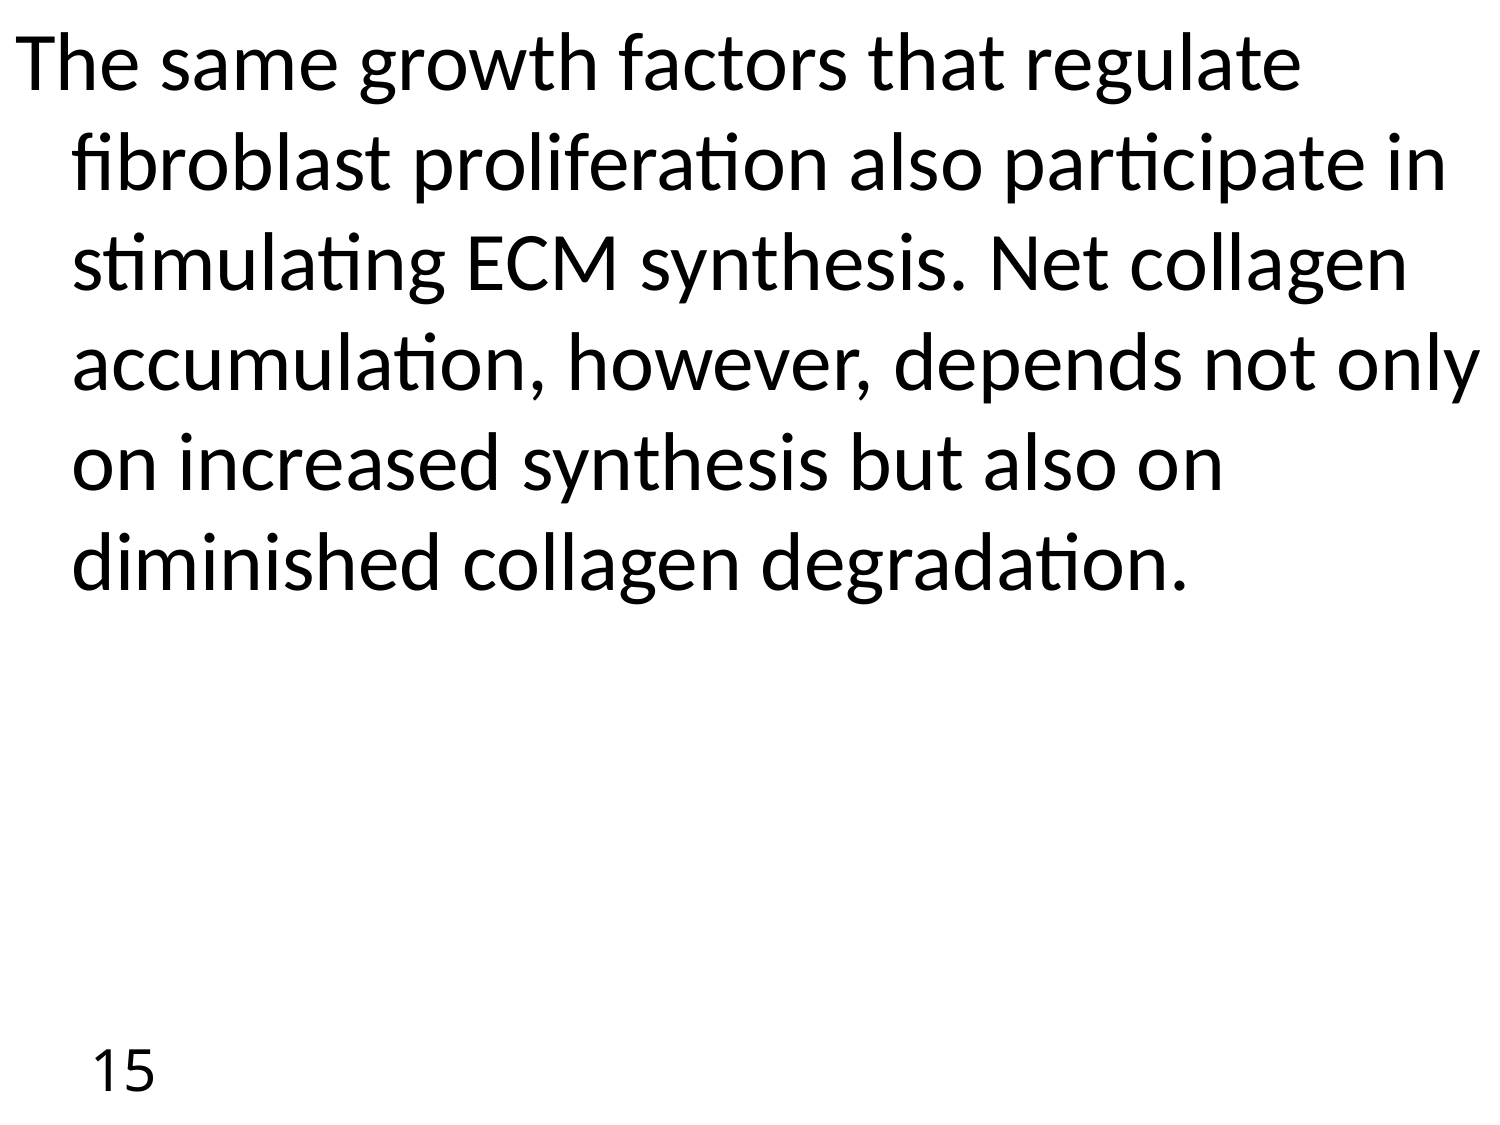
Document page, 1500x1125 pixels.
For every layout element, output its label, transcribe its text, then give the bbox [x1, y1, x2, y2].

slide_number 15 [75, 1042, 425, 1103]
list The same growth factors that regulate fibroblast proliferation also participate in stimulating ECM synthesis. Net collagen accumulation, however, depends not only on increased synthesis but also on diminished collagen degradation. [0, 0, 1500, 1125]
